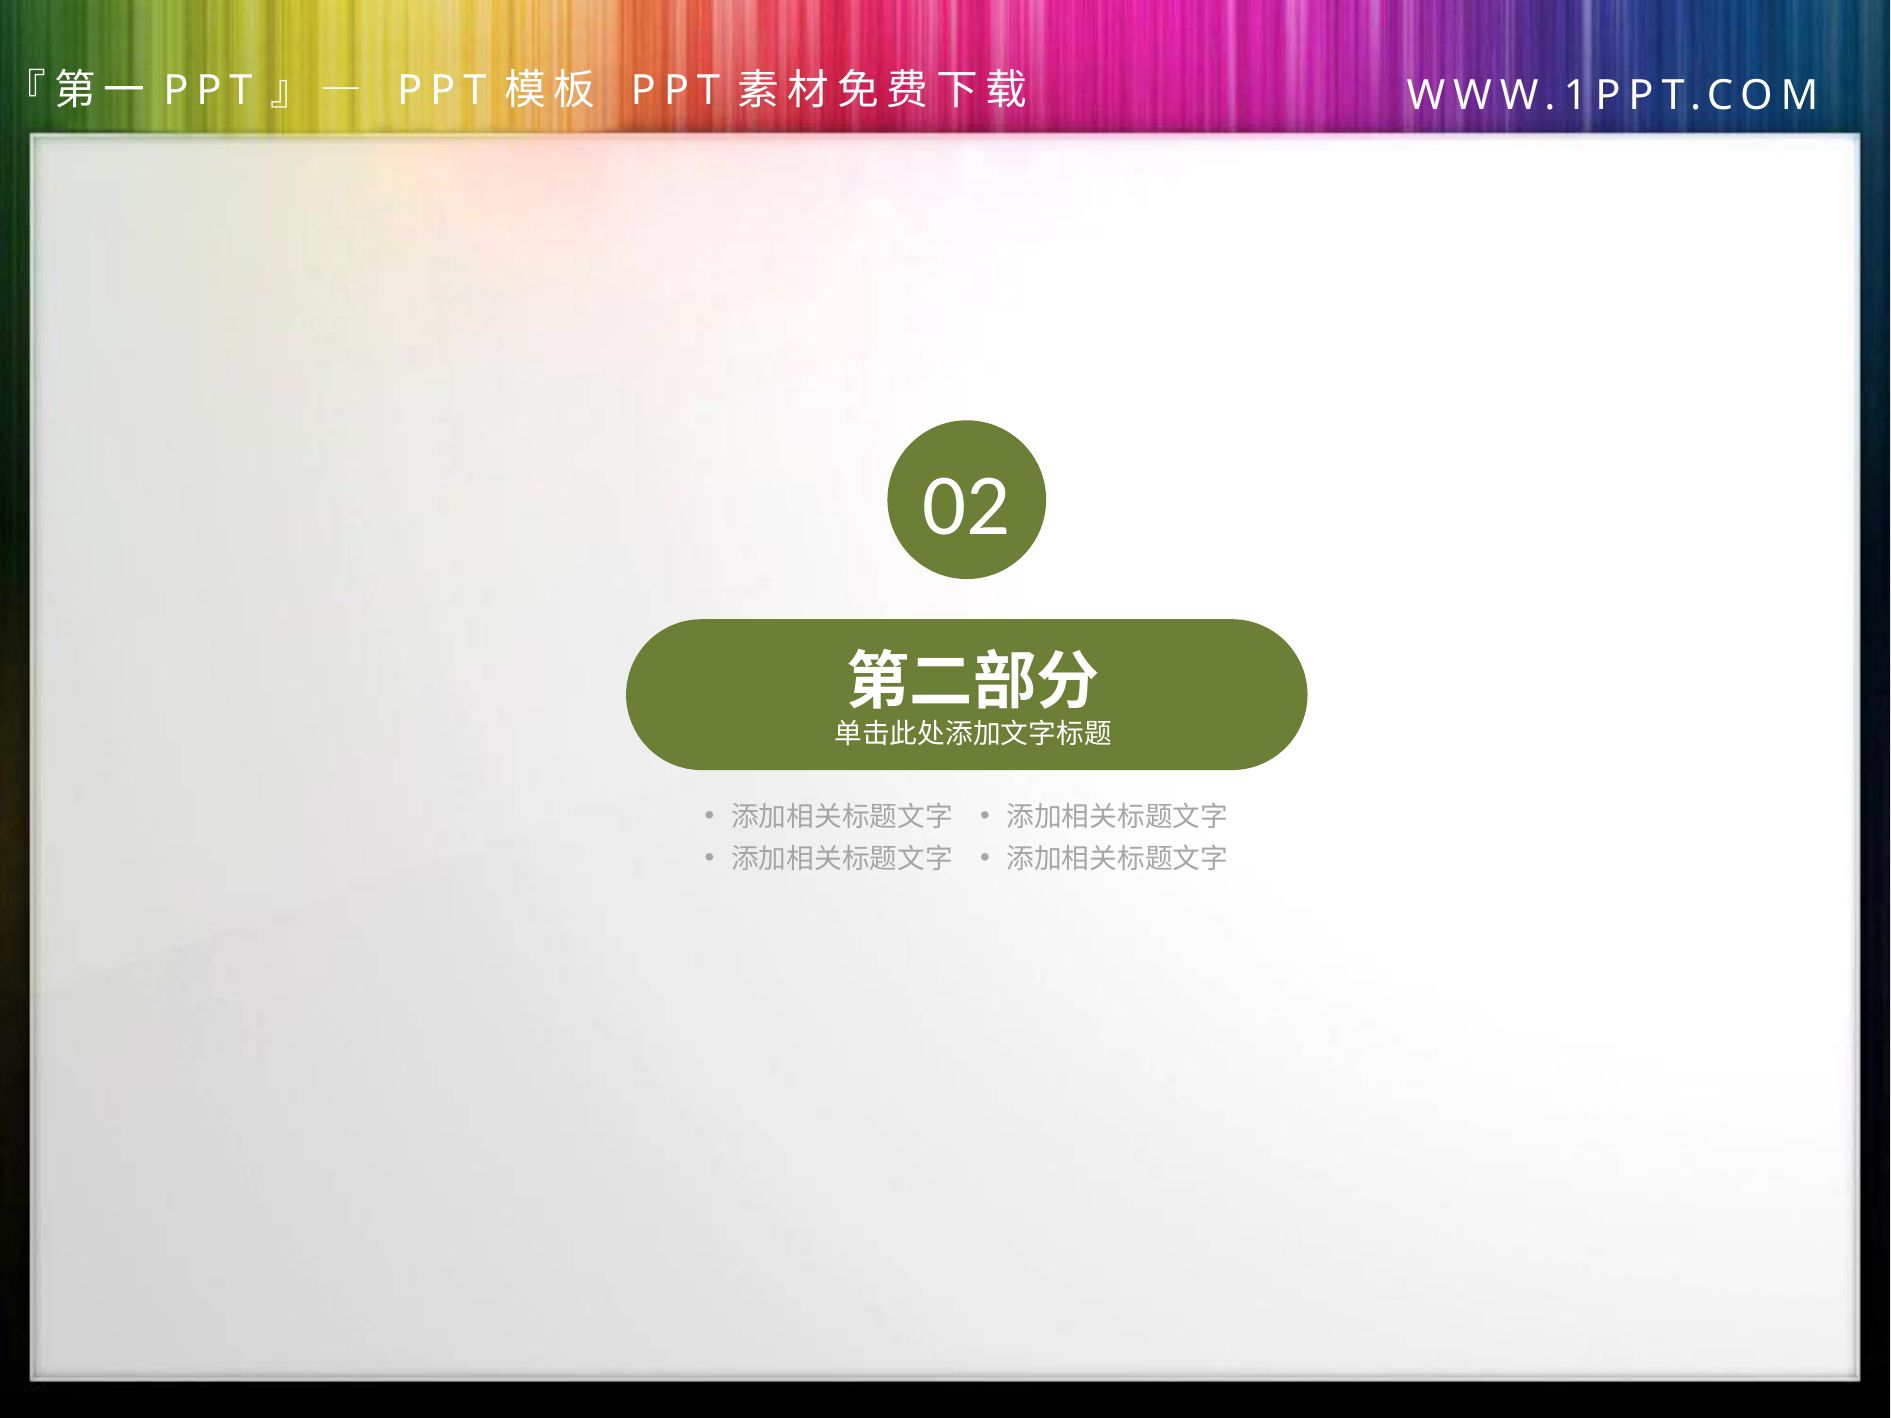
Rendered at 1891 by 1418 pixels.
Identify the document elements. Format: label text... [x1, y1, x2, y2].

text_box 添加相关标题文字 [979, 798, 1229, 832]
text_box 02 [887, 420, 1047, 580]
picture [0, 0, 1891, 1418]
text_box 添加相关标题文字 [704, 840, 954, 874]
text_box 添加相关标题文字 [704, 798, 954, 832]
text_box [626, 619, 1308, 771]
text_box 添加相关标题文字 [979, 840, 1229, 874]
